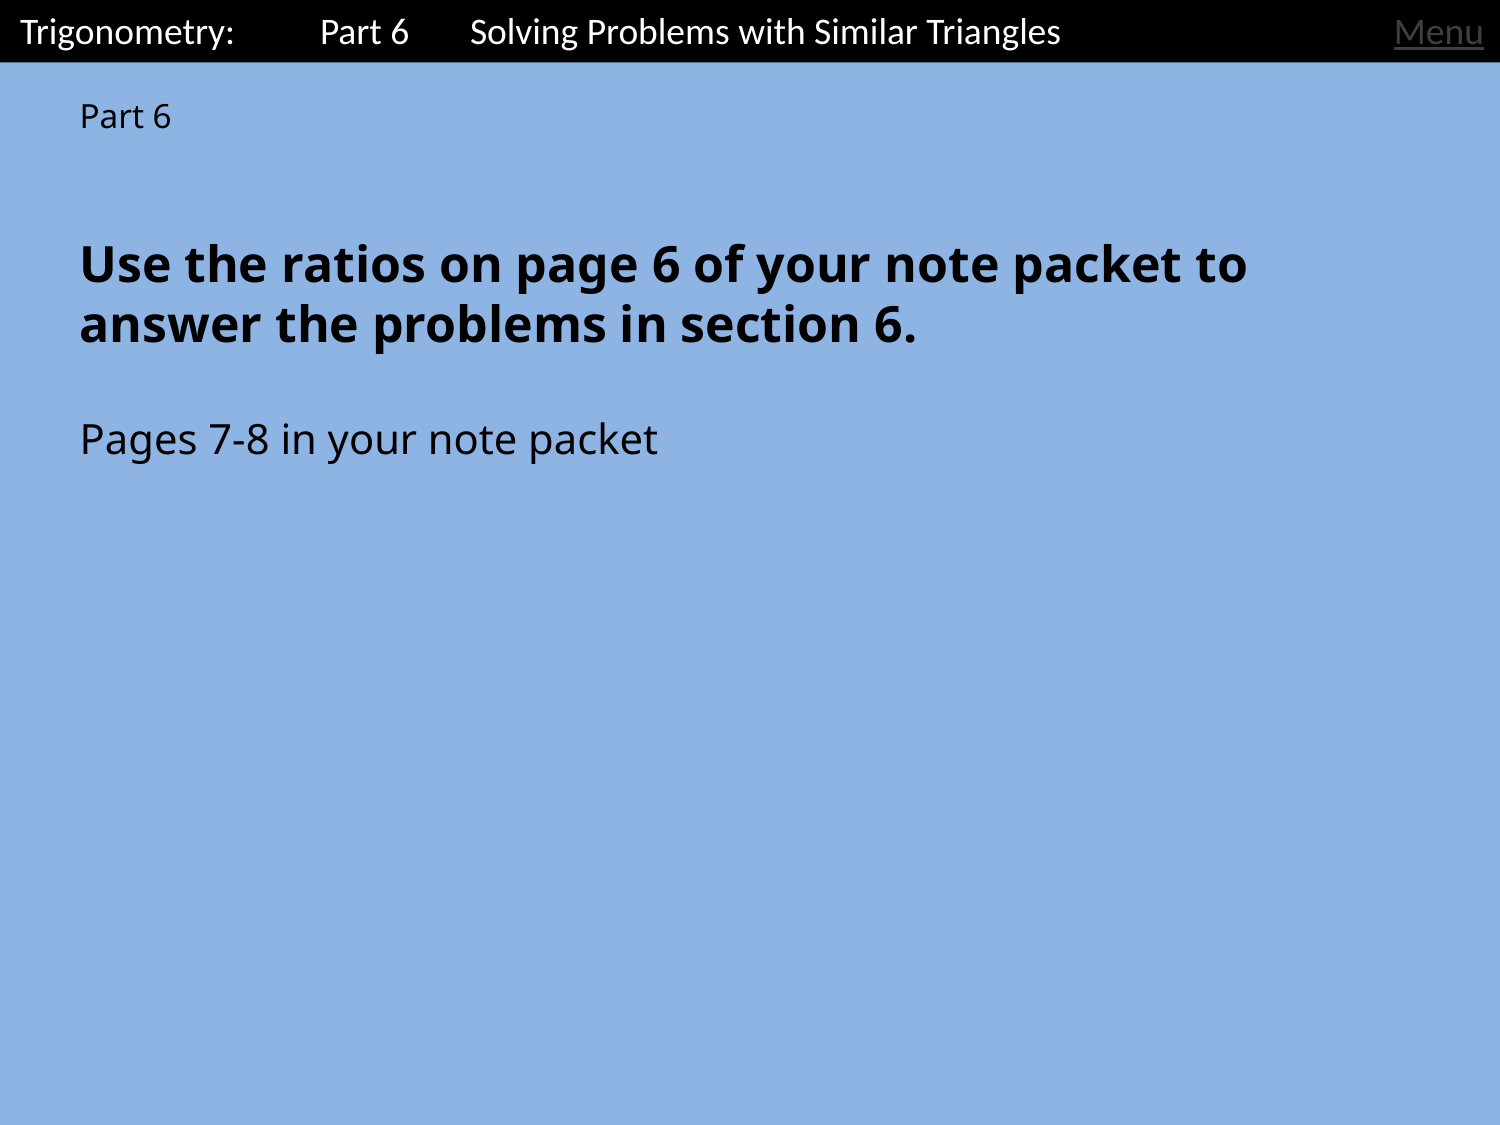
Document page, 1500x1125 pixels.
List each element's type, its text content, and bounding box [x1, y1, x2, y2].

text_box Menu [1379, 0, 1500, 60]
text_box [0, 0, 5, 64]
text_box Trigonometry: Part 6 Solving Problems with Similar Triangles [5, 0, 1086, 105]
text_box Use the ratios on page 6 of your note packet to answer the problems in section 6. Pages 7-8 in your note packet [64, 224, 1440, 470]
text_box Part 6 [64, 87, 925, 143]
text_box [1086, 0, 1500, 64]
